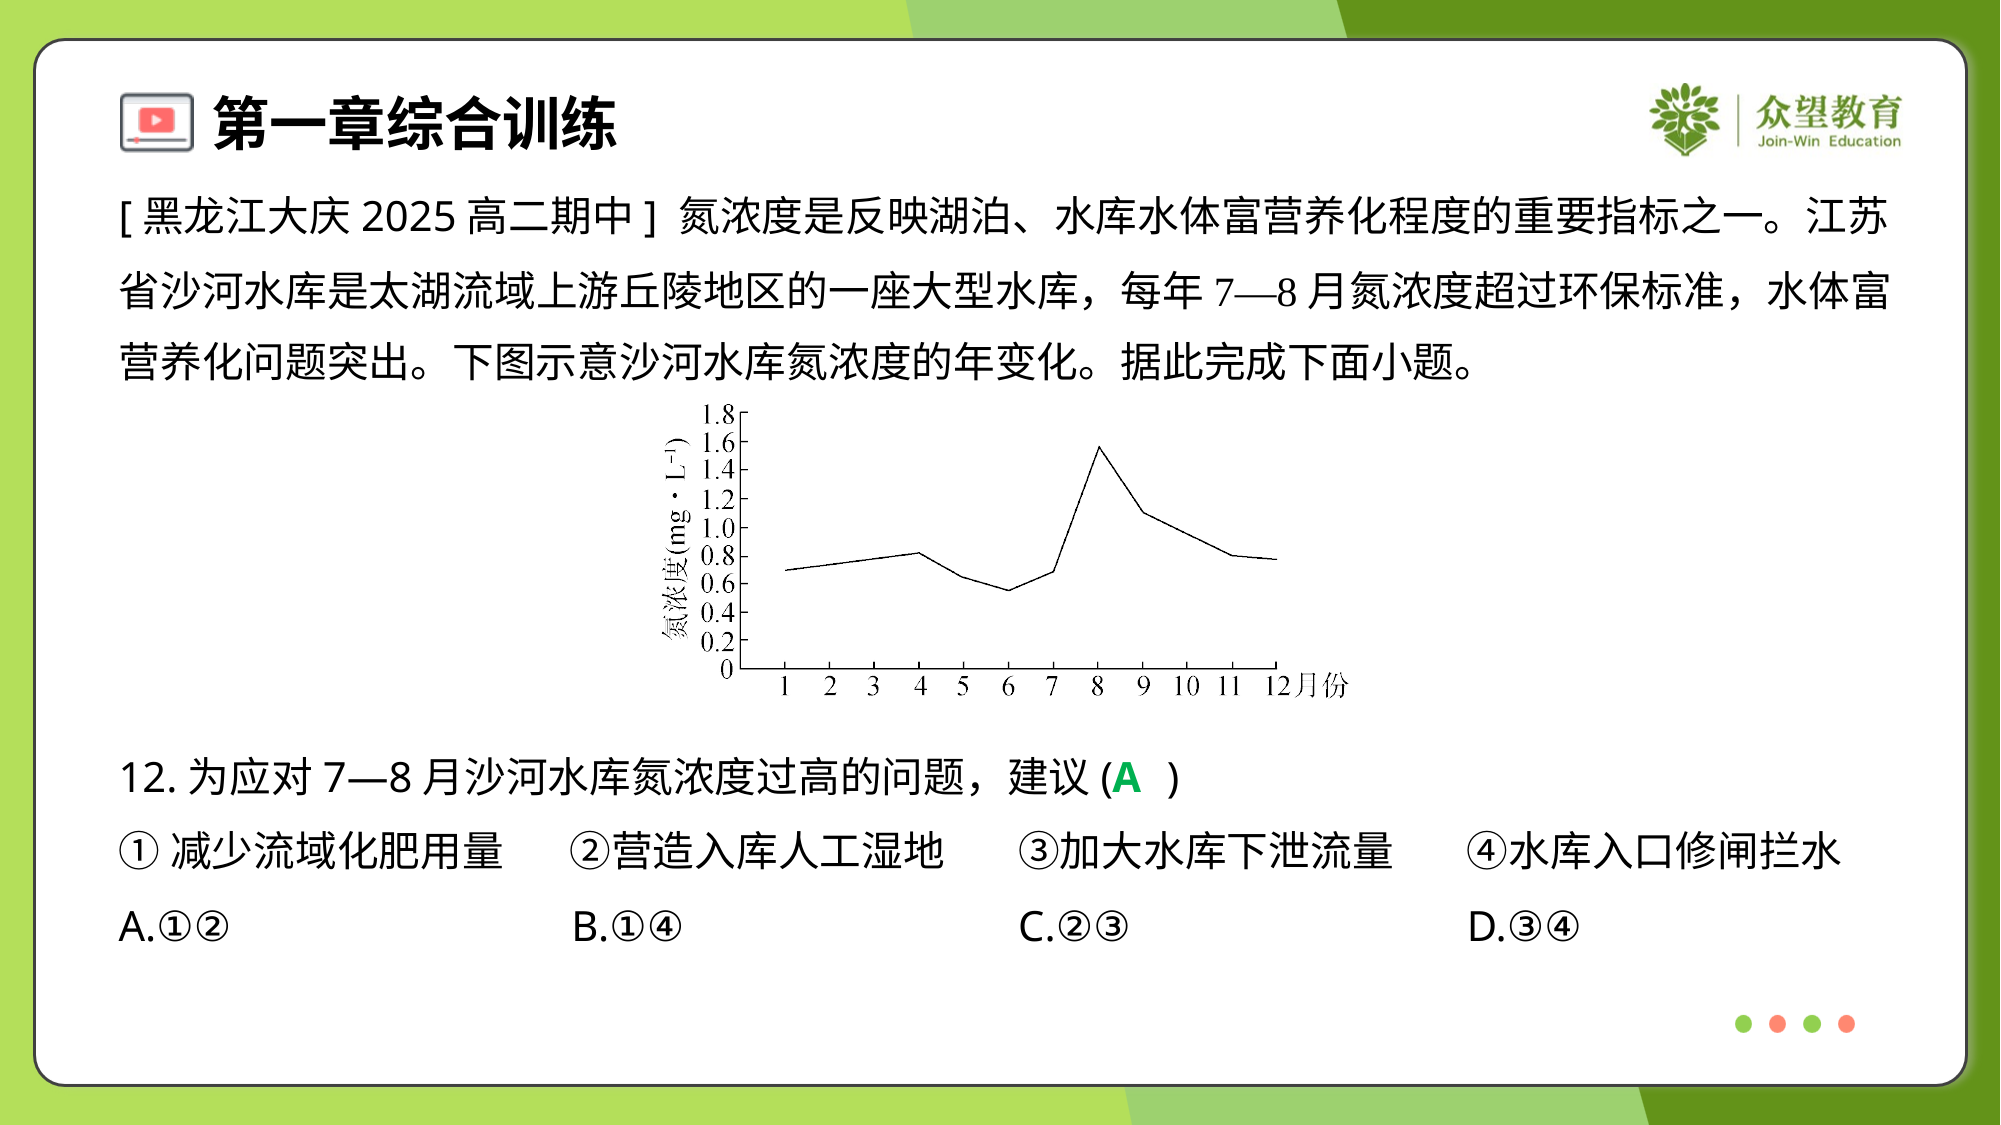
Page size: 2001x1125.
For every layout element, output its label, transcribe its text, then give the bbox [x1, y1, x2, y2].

text_box ①减少流域化肥用量 ②营造入库人工湿地 ③加大水库下泄流量 ④水库入口修闸拦水 [118, 799, 1883, 867]
text_box 12.为应对7—8月沙河水库氮浓度过高的问题，建议( ) [1158, 725, 1883, 792]
text_box [黑龙江大庆2025高二期中] 氮浓度是反映湖泊、水库水体富营养化程度的重要指标之一。江苏 省沙河水库是太湖流域上游丘陵地区的一座大型水库，每年7—8月氮浓度超过环保标准，水体富 营养化问题突出。下图示意沙河水库氮浓度的年变化。据此完成下面小题。 [118, 164, 1883, 379]
text_box 12.为应对7—8月沙河水库氮浓度过高的问题，建议( ) [118, 725, 1096, 792]
picture [0, 0, 2000, 1125]
text_box A.①② B.①④ C.②③ D.③④ [118, 874, 1883, 942]
text_box A [1096, 725, 1158, 793]
